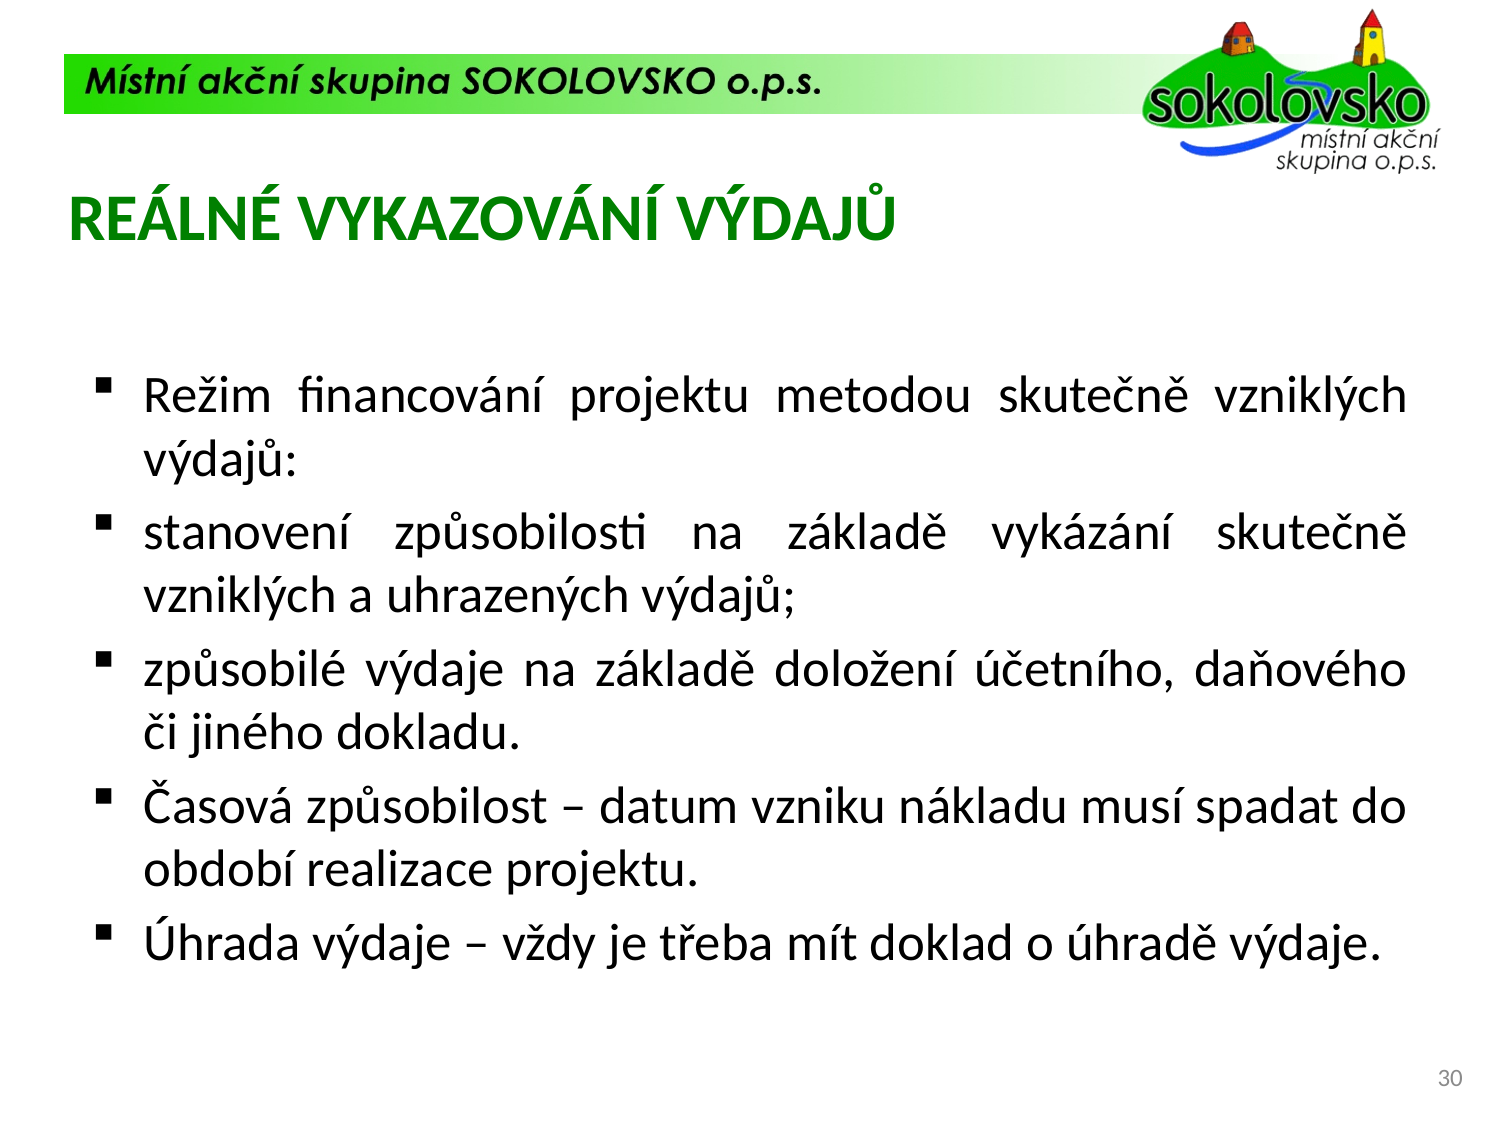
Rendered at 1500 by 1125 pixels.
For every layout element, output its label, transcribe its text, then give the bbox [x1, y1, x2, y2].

list Režim financování projektu metodou skutečně vzniklých výdajů: stanovení způsobilosti na základě vykázání skutečně vzniklých a uhrazených výdajů; způsobilé výdaje na základě doložení účetního, daňového či jiného dokladu. Časová způsobilost – datum vzniku nákladu musí spadat do období realizace projektu. Úhrada výdaje – vždy je třeba mít doklad o úhradě výdaje. [76, 278, 1424, 1024]
picture [64, 0, 1455, 197]
slide_number 30 [1128, 1046, 1478, 1107]
title REÁLNÉ VYKAZOVÁNÍ VÝDAJŮ [53, 137, 1404, 291]
